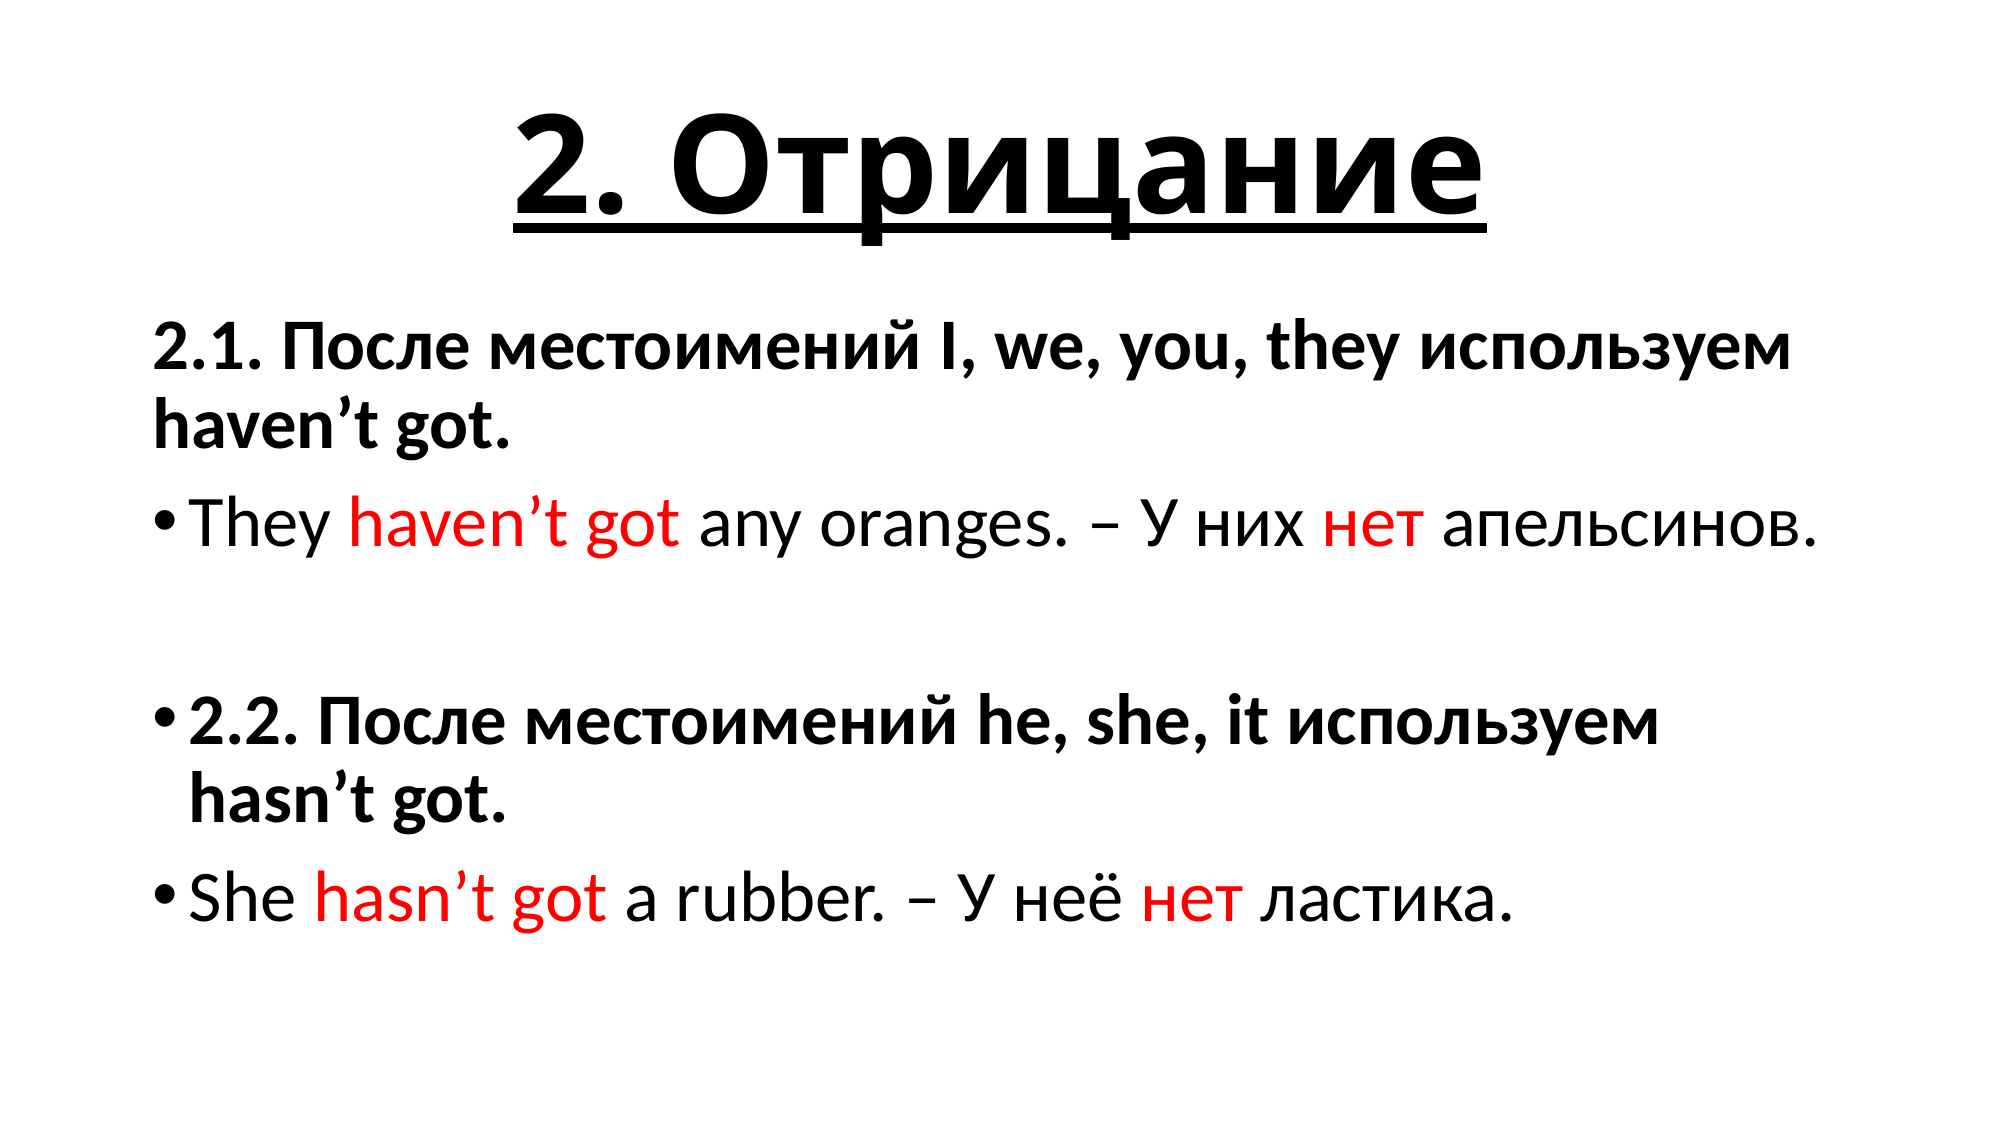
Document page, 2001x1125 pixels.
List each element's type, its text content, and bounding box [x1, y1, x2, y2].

title 2. Отрицание [137, 59, 1863, 278]
list 2.1. После местоимений I, we, you, they используем haven’t got. They haven’t got any oranges. – У них нет апельсинов. 2.2. После местоимений he, she, it используем hasn’t got. She hasn’t got a rubber. – У неё нет ластика. [137, 299, 1863, 1014]
